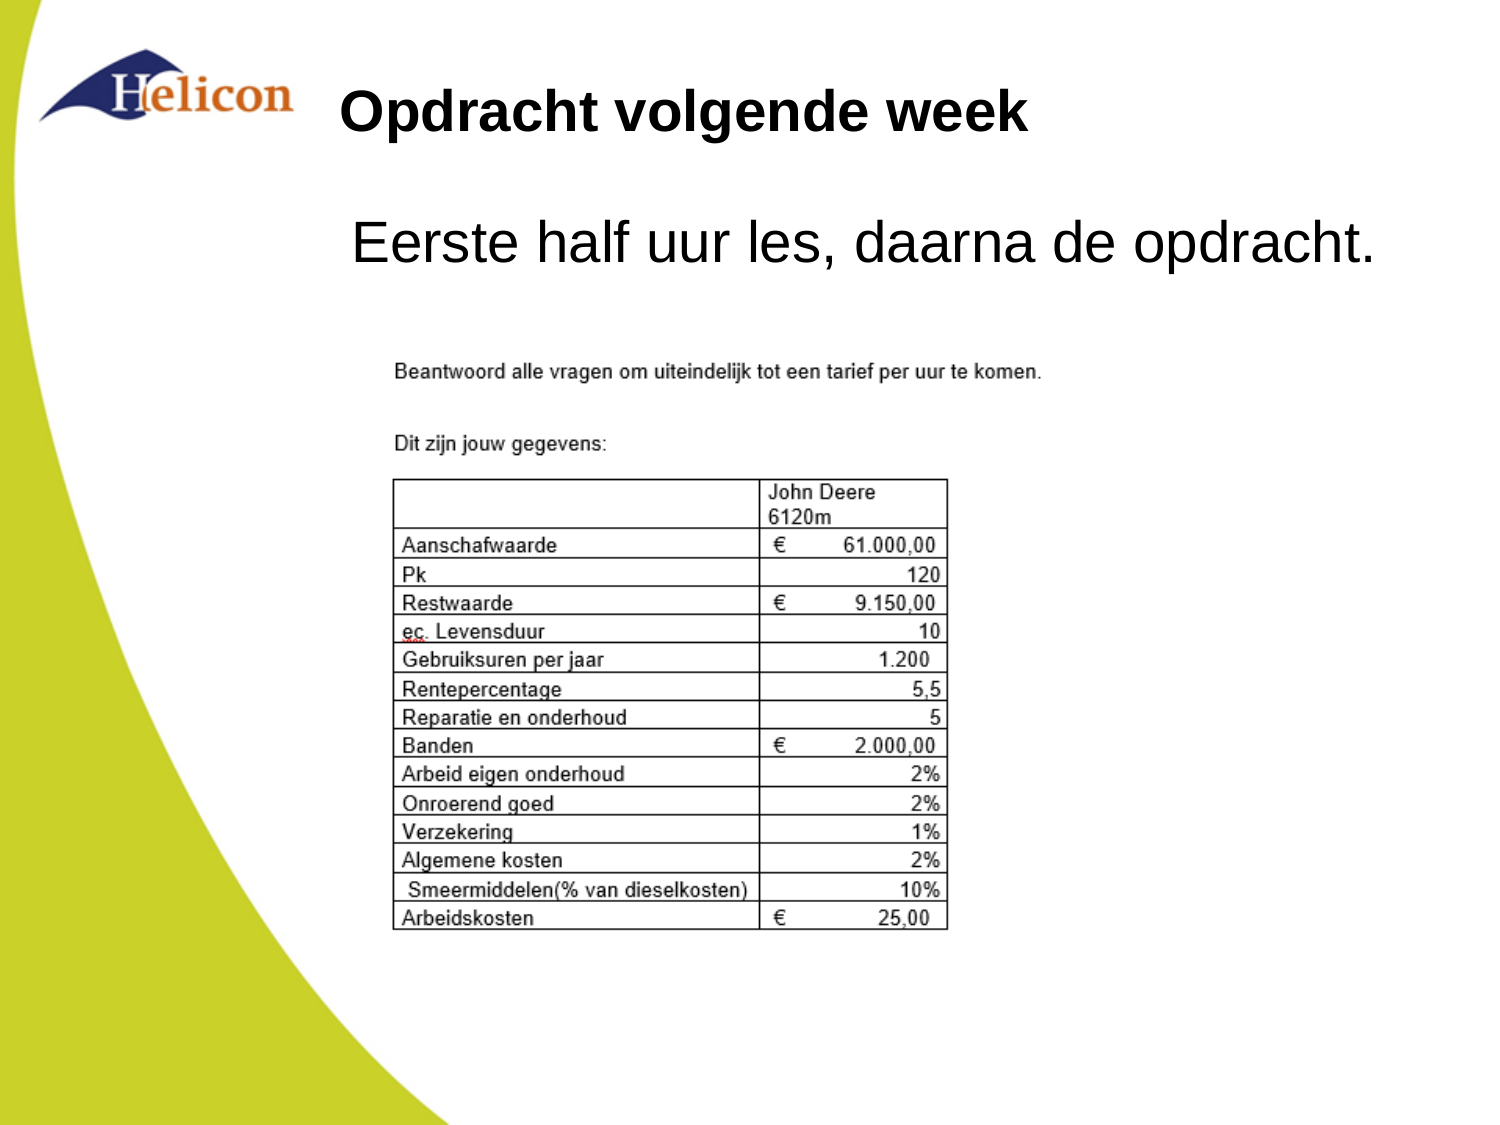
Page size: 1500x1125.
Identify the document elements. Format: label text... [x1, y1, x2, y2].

list Eerste half uur les, daarna de opdracht. [336, 196, 1425, 1005]
title Opdracht volgende week [324, 54, 1415, 161]
picture [0, 0, 1500, 1125]
